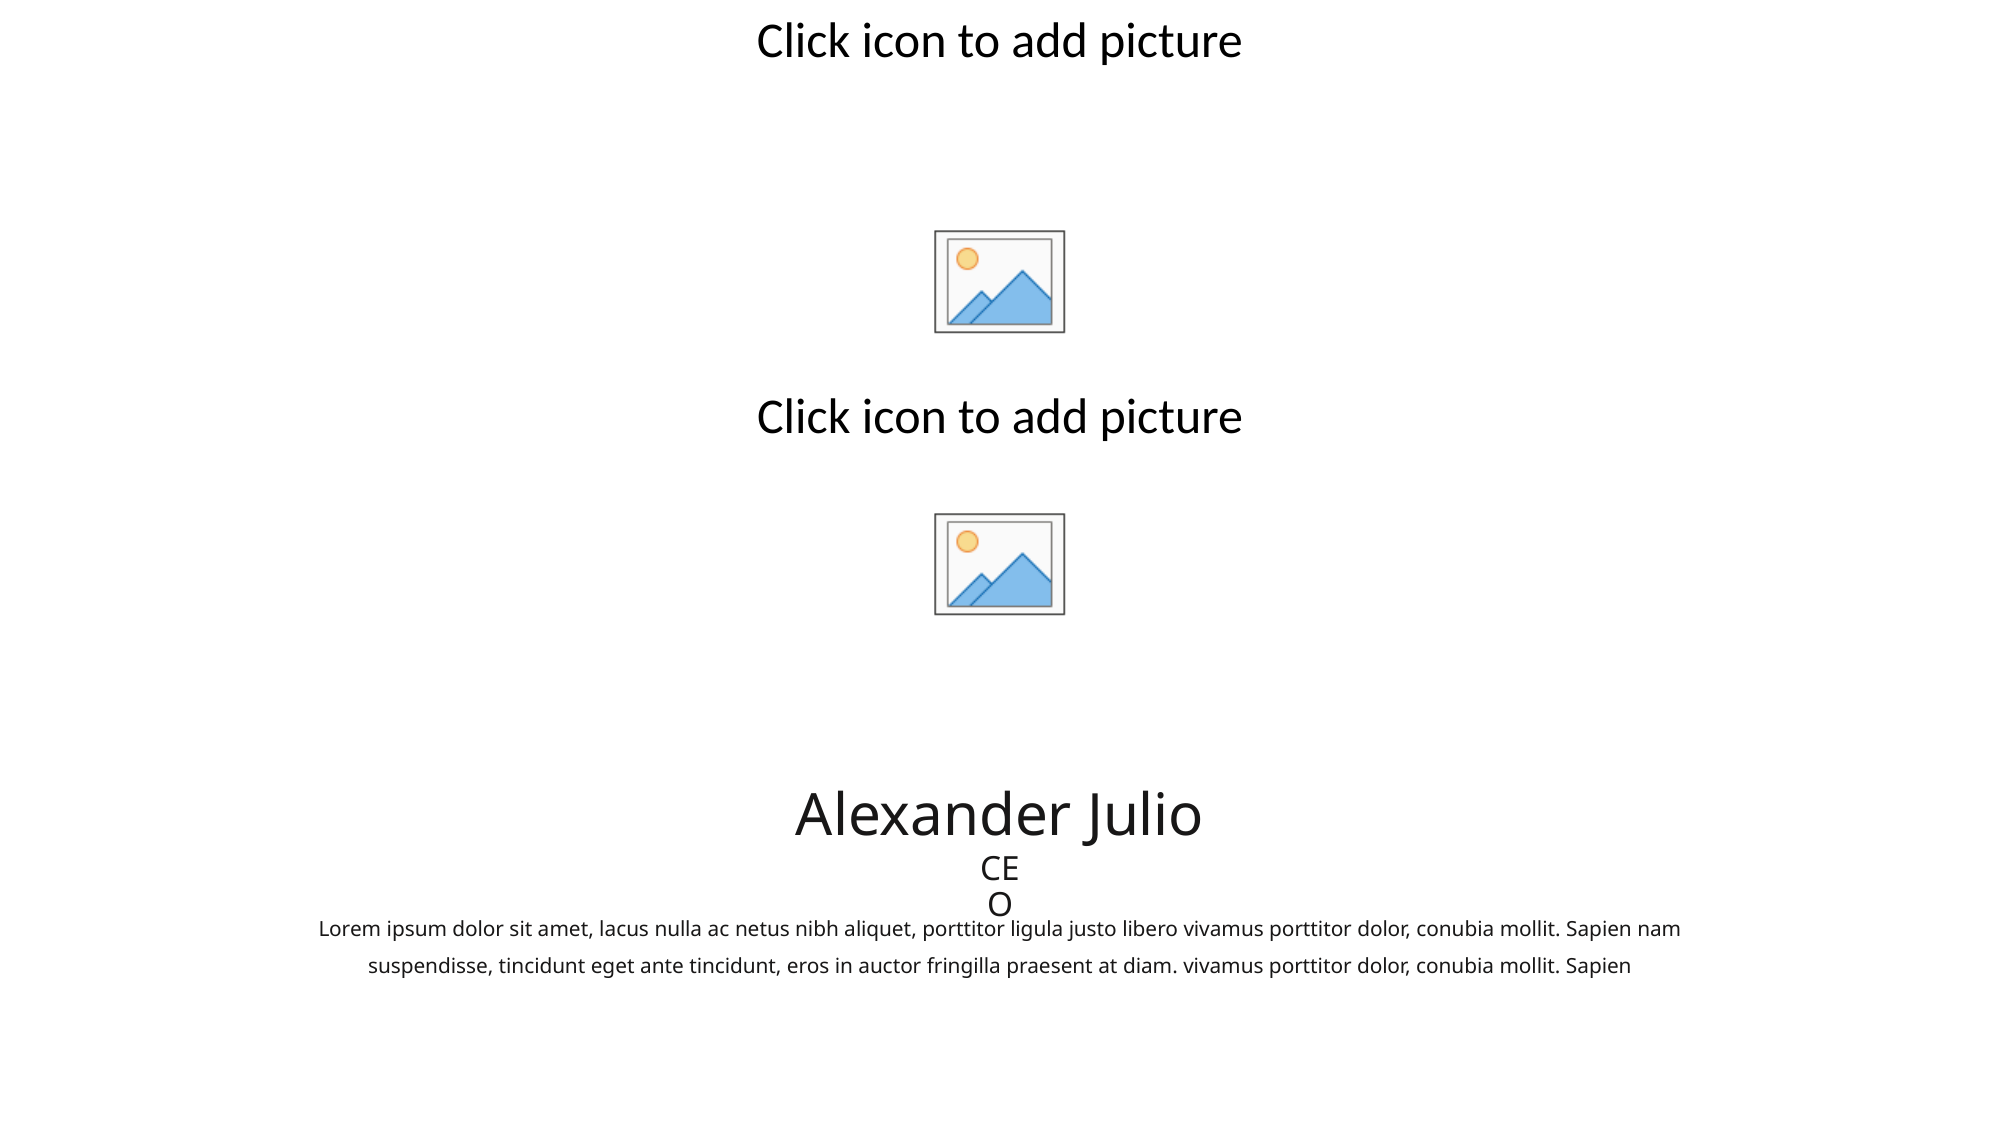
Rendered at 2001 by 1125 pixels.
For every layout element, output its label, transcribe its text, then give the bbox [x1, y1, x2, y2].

text_box Lorem ipsum dolor sit amet, lacus nulla ac netus nibh aliquet, porttitor ligula justo libero vivamus porttitor dolor, conubia mollit. Sapien nam suspendisse, tincidunt eget ante tincidunt, eros in auctor fringilla praesent at diam. vivamus porttitor dolor, conubia mollit. Sapien [273, 895, 1727, 986]
text_box CEO [953, 844, 1047, 901]
text_box Alexander Julio [671, 777, 1329, 850]
picture [0, 0, 2000, 753]
